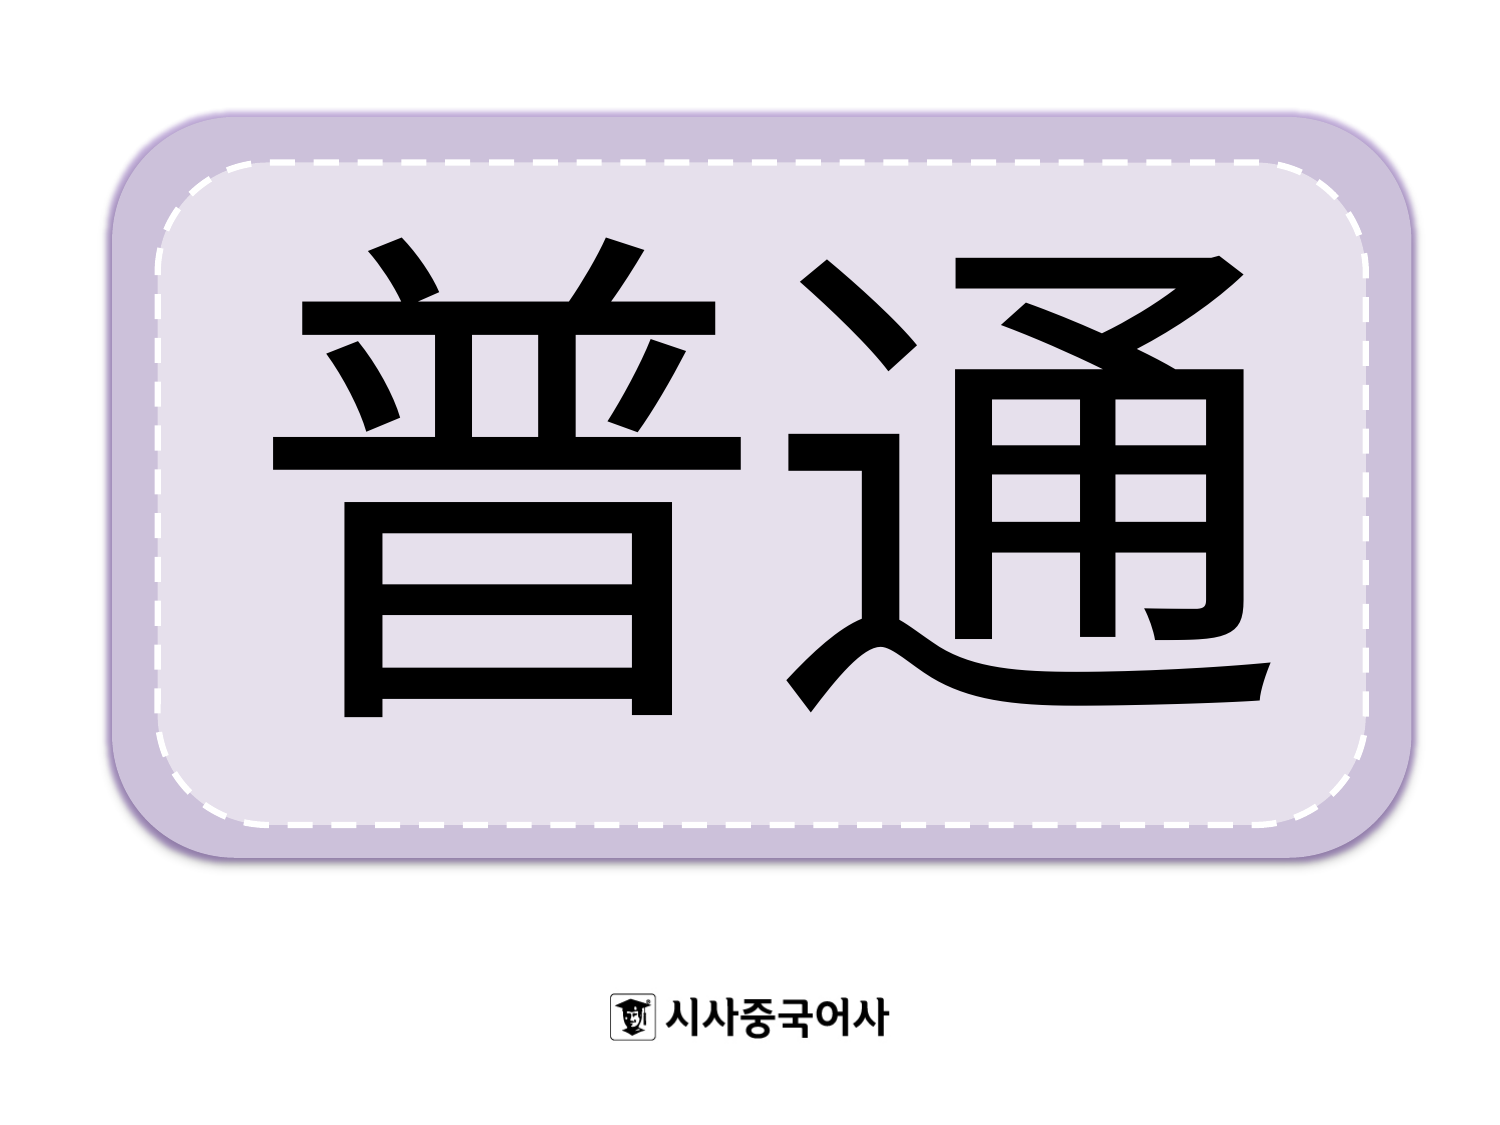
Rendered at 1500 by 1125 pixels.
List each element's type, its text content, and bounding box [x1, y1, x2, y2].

picture [602, 987, 898, 1047]
text_box 普通 [162, 137, 1371, 800]
